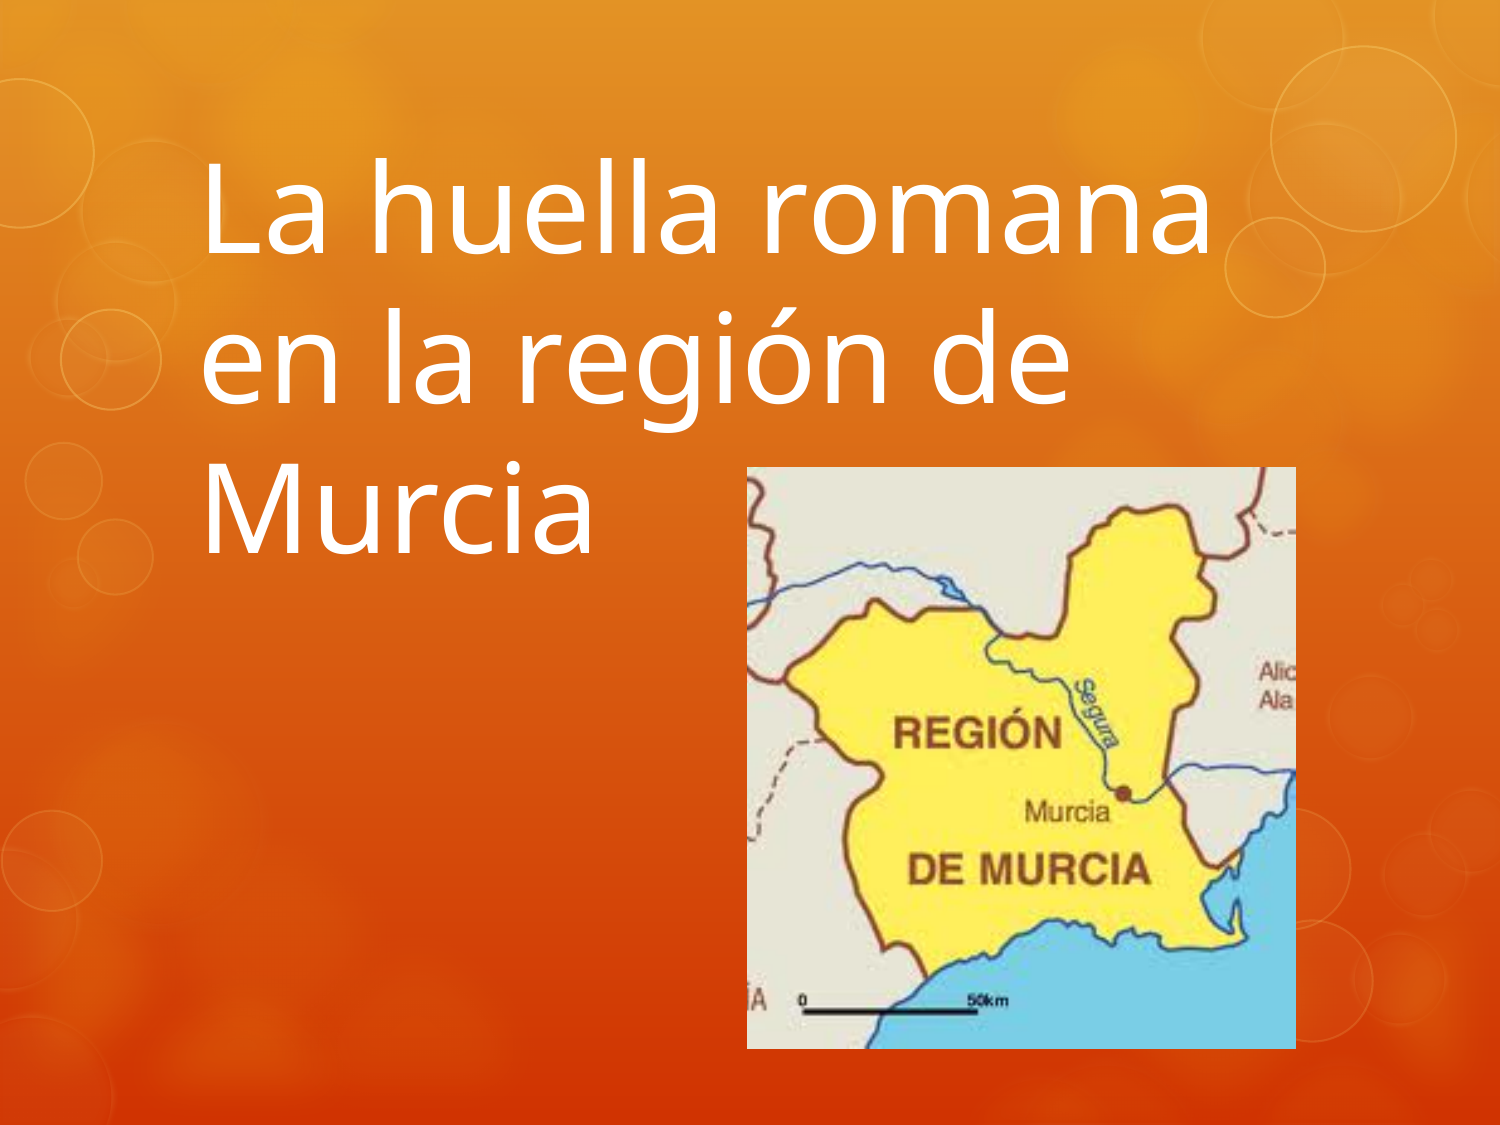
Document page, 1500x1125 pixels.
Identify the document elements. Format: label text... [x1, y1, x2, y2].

title La huella romana en la región de Murcia [183, 90, 1351, 587]
picture [746, 467, 1296, 1050]
